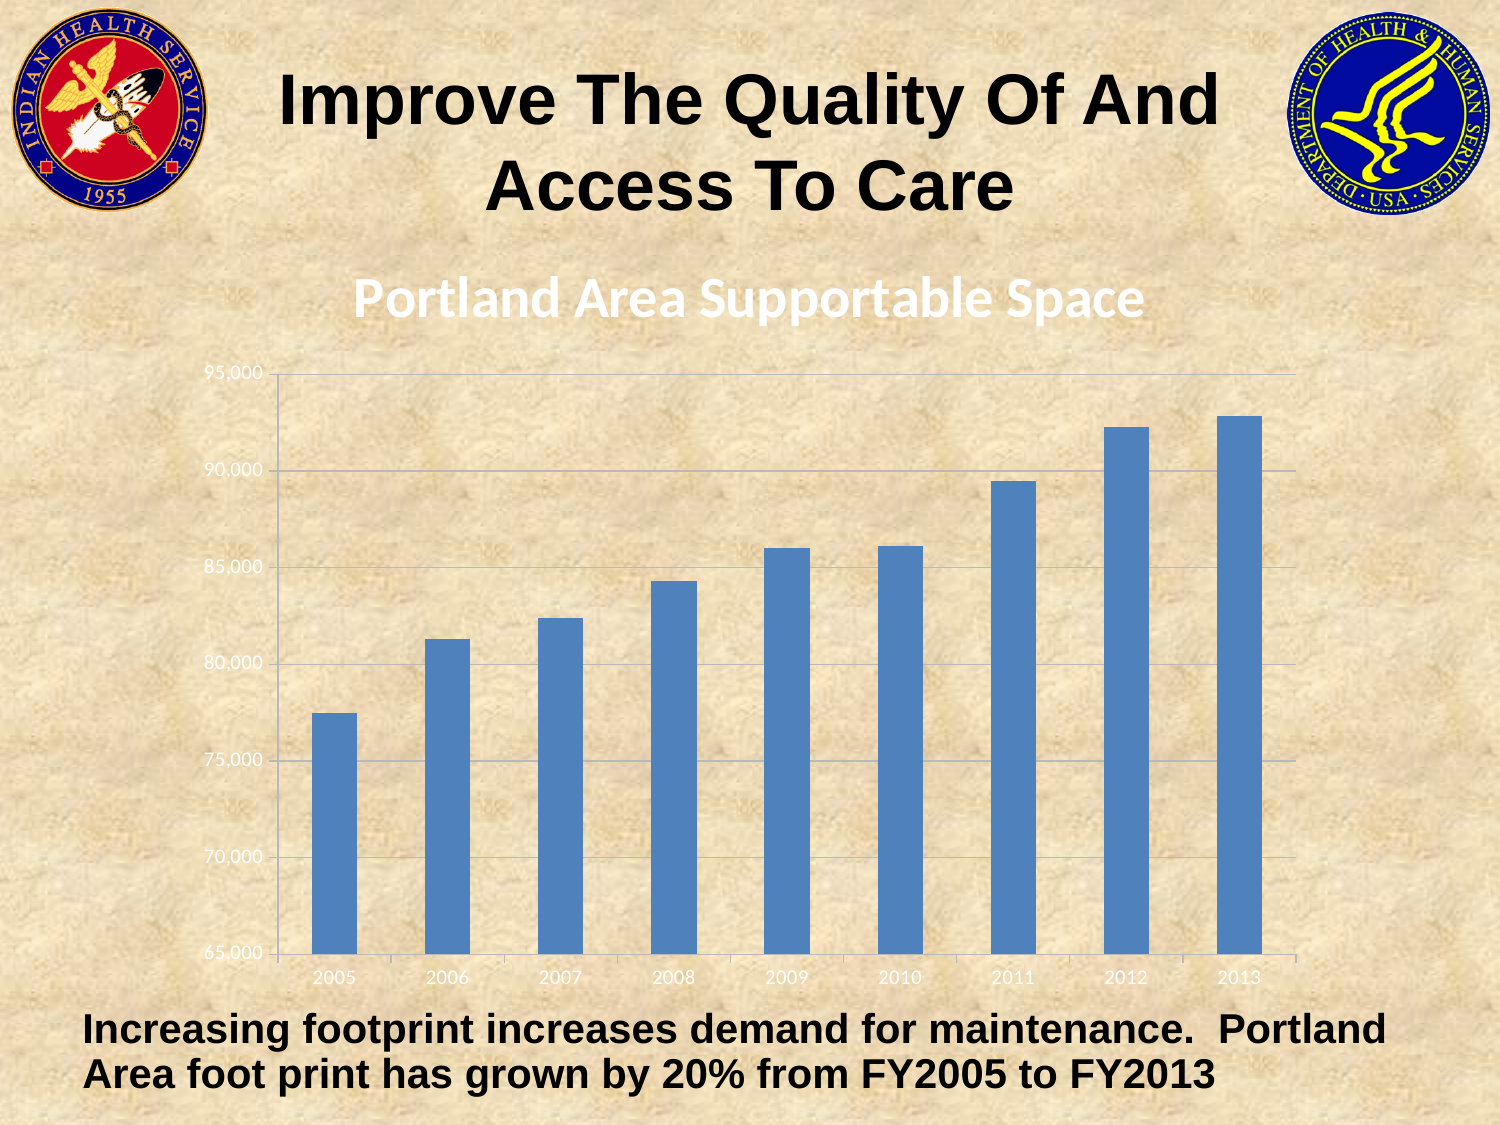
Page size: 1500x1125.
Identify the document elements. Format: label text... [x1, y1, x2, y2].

text_box Increasing footprint increases demand for maintenance. Portland Area foot print has grown by 20% from FY2005 to FY2013 [67, 999, 1433, 1105]
text_box Improve The Quality Of And Access To Care [255, 45, 1288, 232]
picture [0, 0, 1500, 1125]
chart [180, 232, 1319, 1006]
